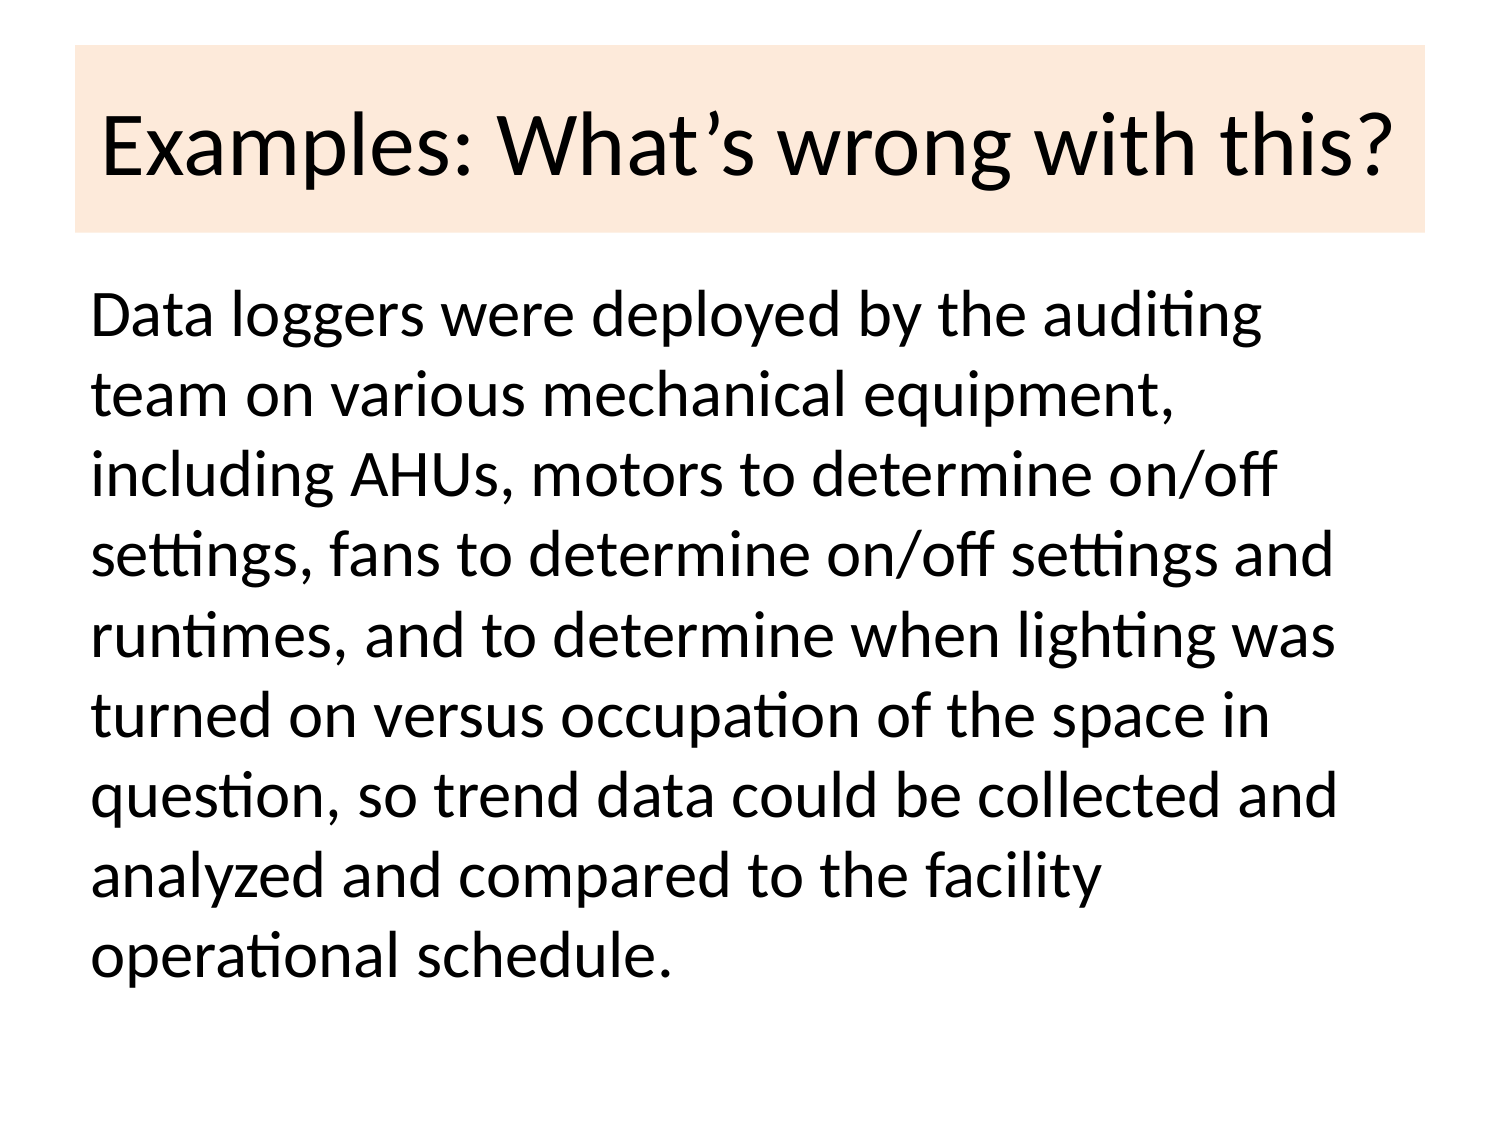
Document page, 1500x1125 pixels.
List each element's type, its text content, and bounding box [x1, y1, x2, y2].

list Data loggers were deployed by the auditing team on various mechanical equipment, including AHUs, motors to determine on/off settings, fans to determine on/off settings and runtimes, and to determine when lighting was turned on versus occupation of the space in question, so trend data could be collected and analyzed and compared to the facility operational schedule. [75, 262, 1425, 1005]
title Examples: What’s wrong with this? [75, 45, 1425, 233]
